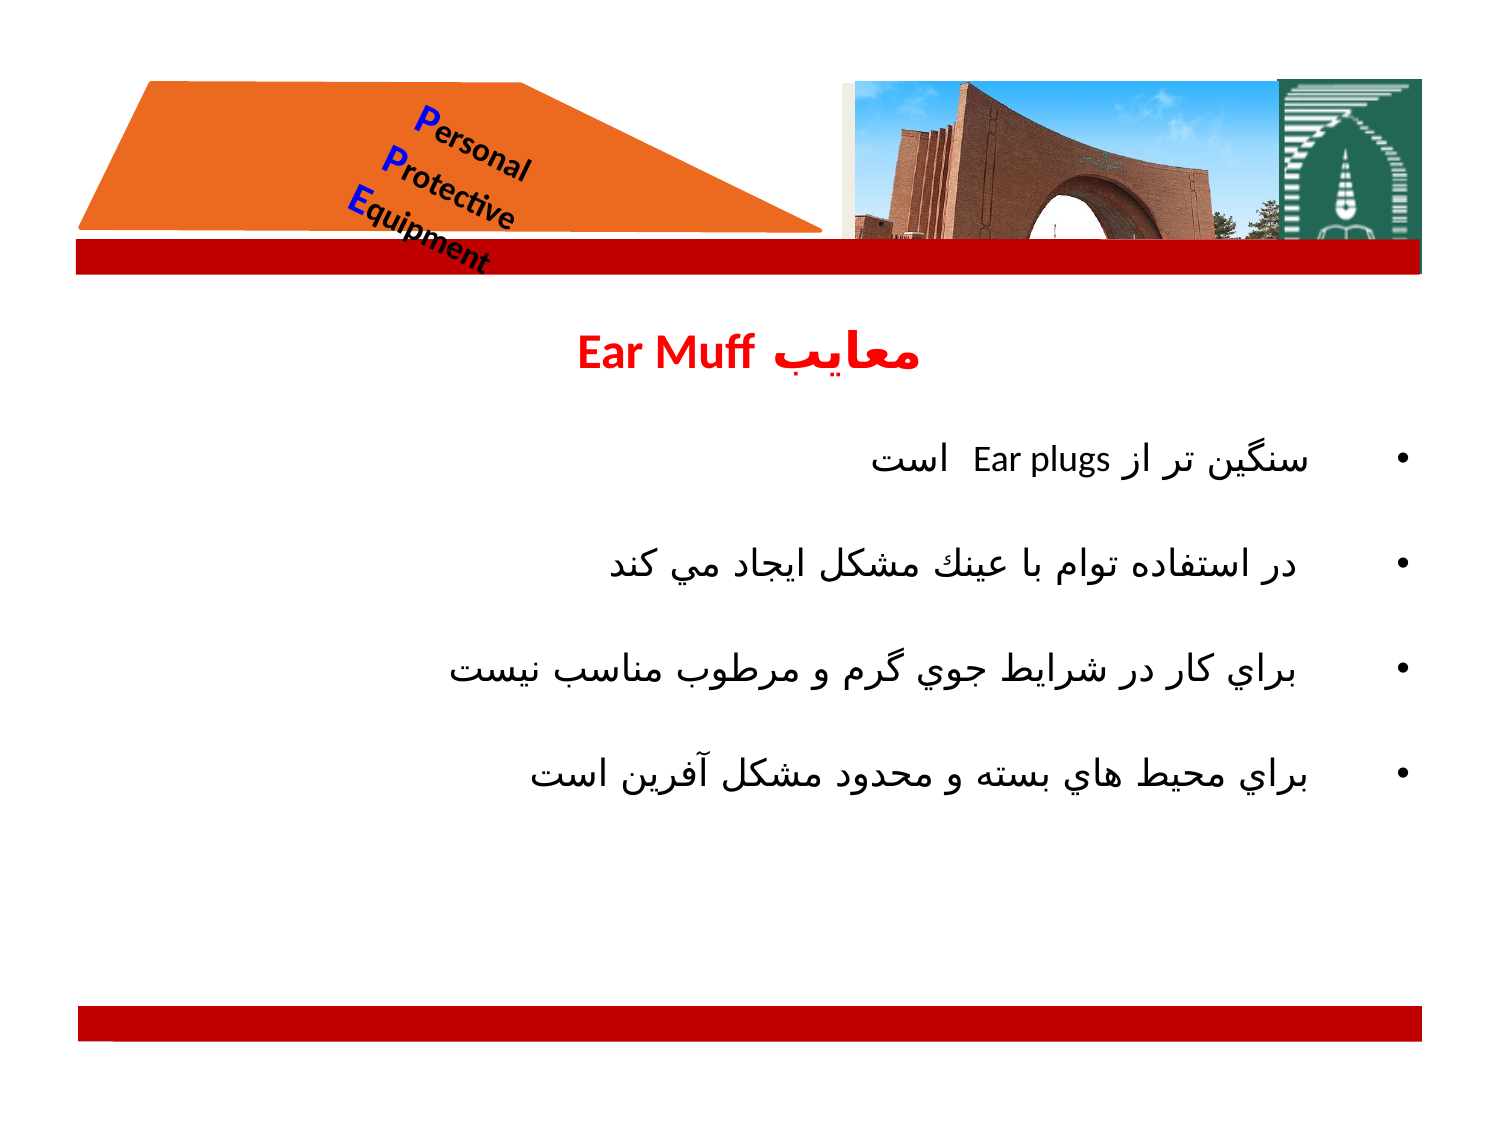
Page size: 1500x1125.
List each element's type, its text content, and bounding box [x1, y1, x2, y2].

picture [855, 79, 1422, 262]
list معايب Ear Muff سنگين تر از Ear plugs است در استفاده توام با عينك مشكل ايجاد مي كند براي كار در شرايط جوي گرم و مرطوب مناسب نيست براي محيط هاي بسته و محدود مشكل آفرين است [75, 262, 1425, 1005]
